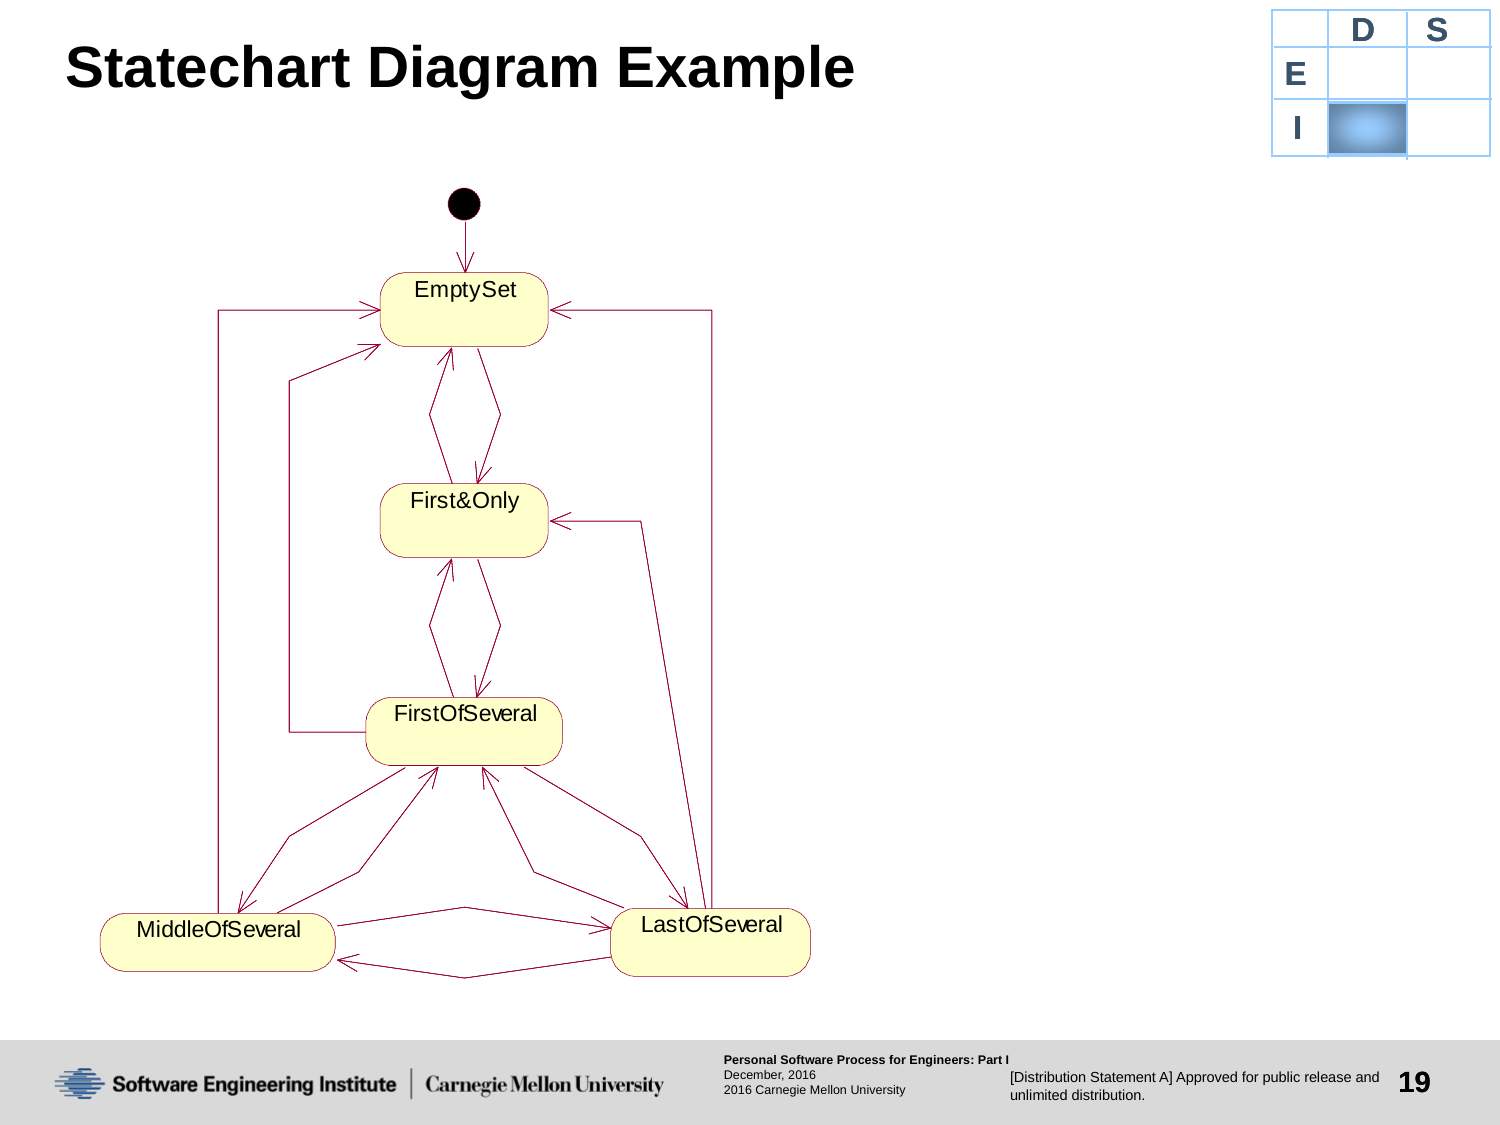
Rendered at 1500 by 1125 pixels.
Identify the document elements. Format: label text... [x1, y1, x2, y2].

picture [63, 147, 869, 1036]
picture [46, 1061, 673, 1104]
title Statechart Diagram Example [65, 37, 1269, 148]
picture [1269, 1, 1496, 163]
